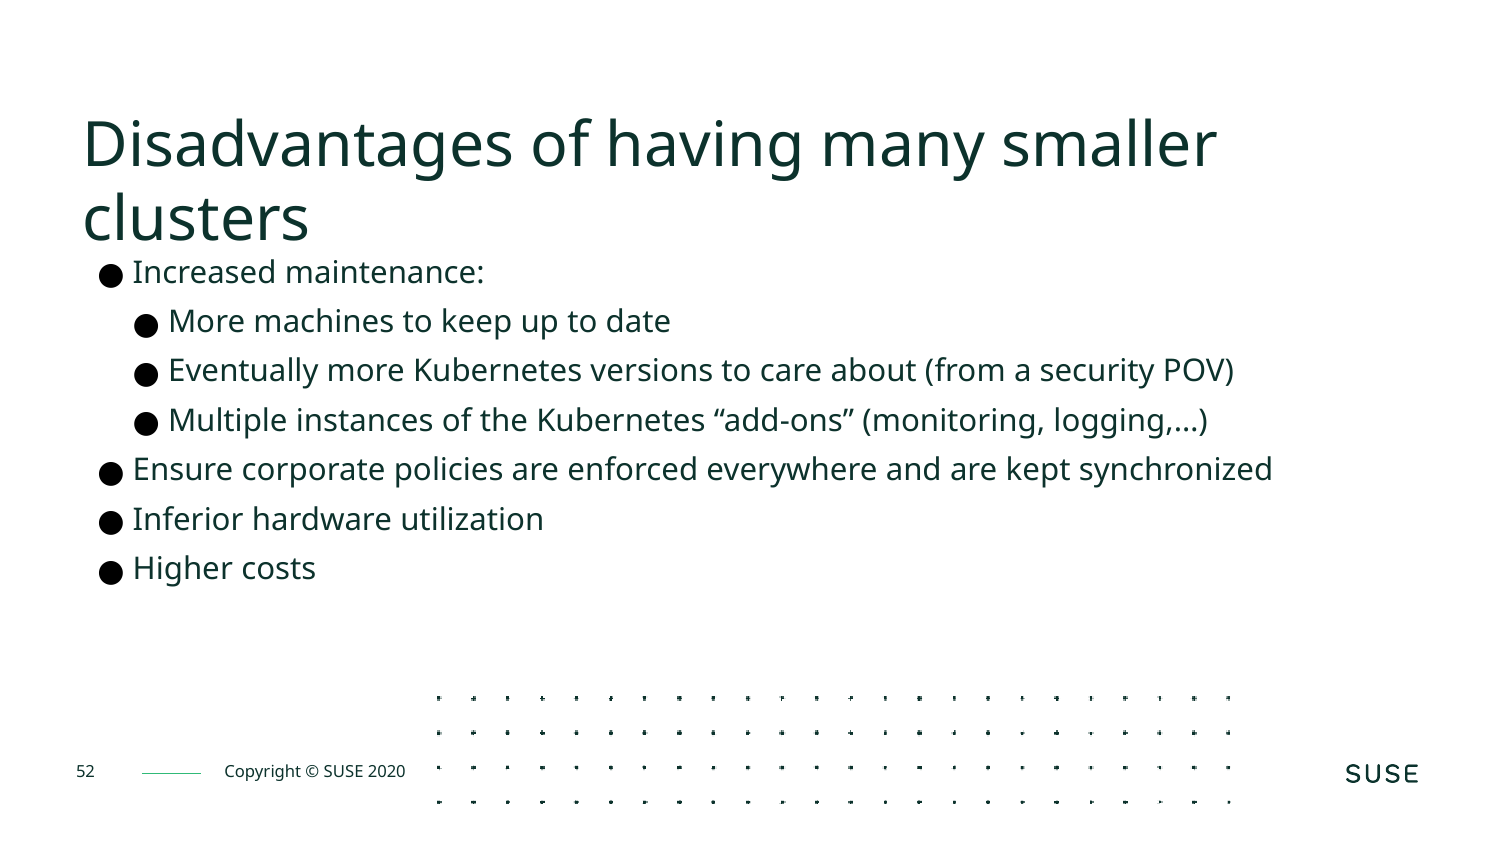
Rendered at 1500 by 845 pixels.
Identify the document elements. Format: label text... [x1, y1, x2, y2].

text_box Increased maintenance: More machines to keep up to date Eventually more Kubernetes versions to care about (from a security POV) Multiple instances of the Kubernetes “add-ons” (monitoring, logging,…) Ensure corporate policies are enforced everywhere and are kept synchronized Inferior hardware utilization Higher costs [82, 244, 1299, 695]
text_box Disadvantages of having many smaller clusters [82, 103, 1453, 260]
picture [437, 696, 1255, 815]
picture [1346, 764, 1418, 783]
